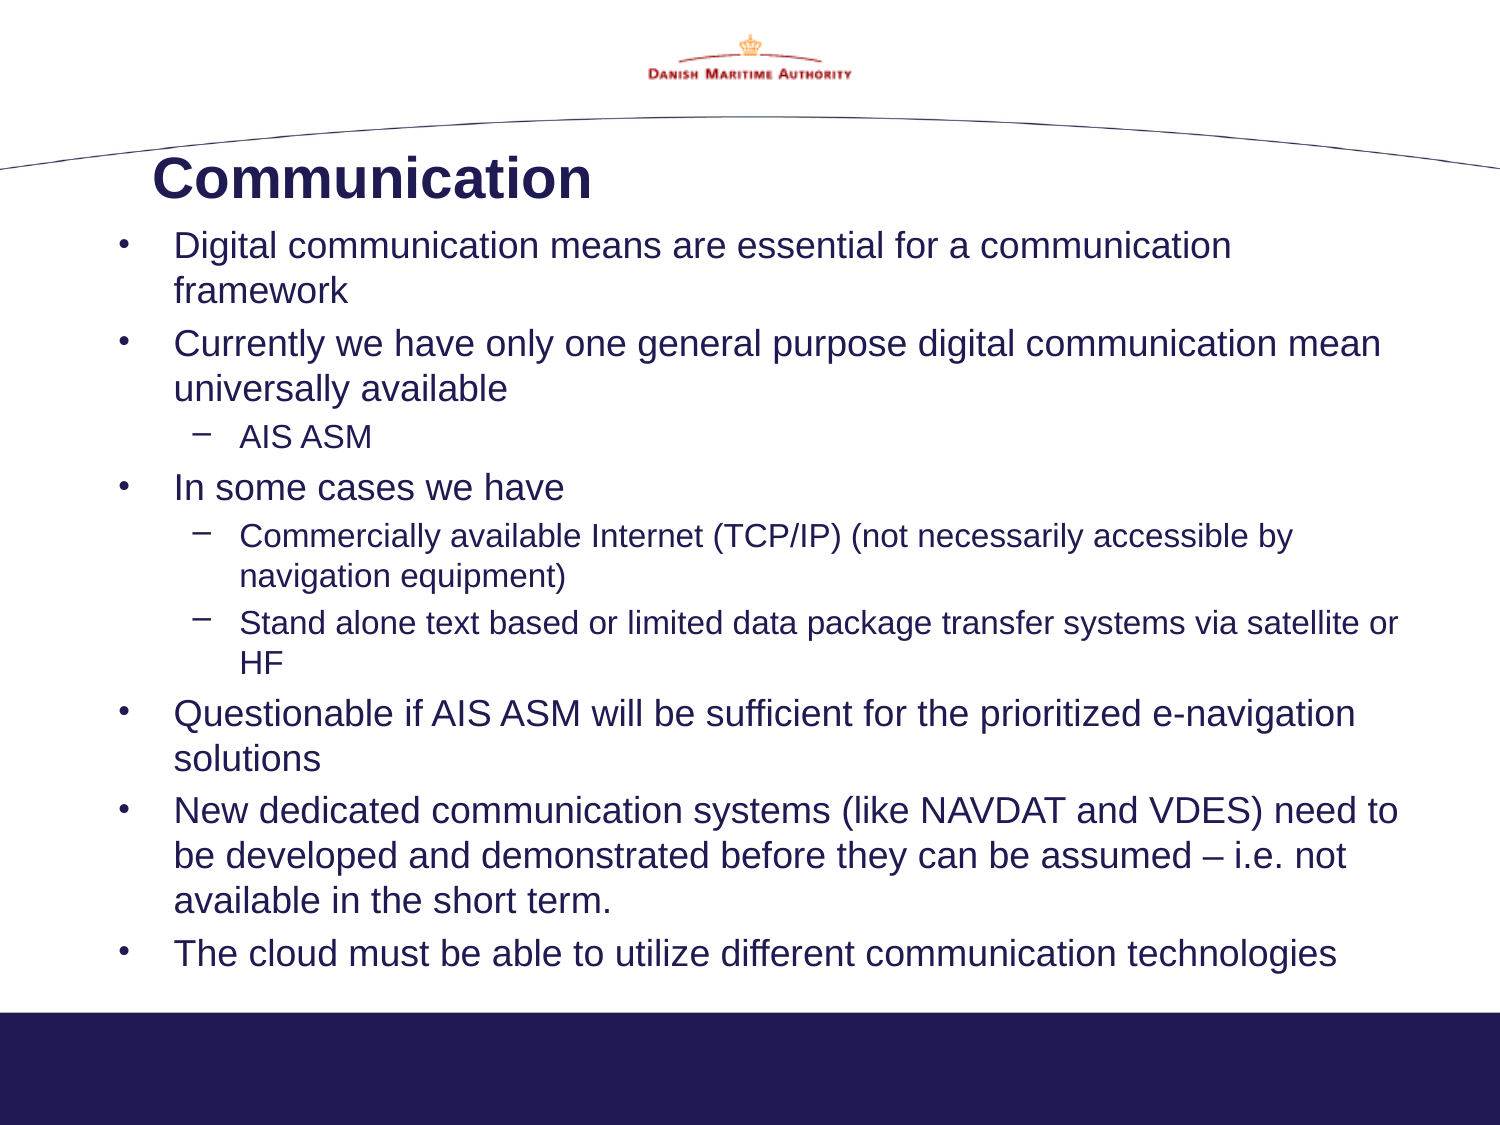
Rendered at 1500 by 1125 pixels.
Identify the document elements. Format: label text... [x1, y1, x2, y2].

list Digital communication means are essential for a communication framework Currently we have only one general purpose digital communication mean universally available AIS ASM In some cases we have Commercially available Internet (TCP/IP) (not necessarily accessible by navigation equipment) Stand alone text based or limited data package transfer systems via satellite or HF Questionable if AIS ASM will be sufficient for the prioritized e-navigation solutions New dedicated communication systems (like NAVDAT and VDES) need to be developed and demonstrated before they can be assumed – i.e. not available in the short term. The cloud must be able to utilize different communication technologies [102, 213, 1418, 1047]
picture [0, 29, 1500, 184]
title Communication [137, 143, 1385, 207]
